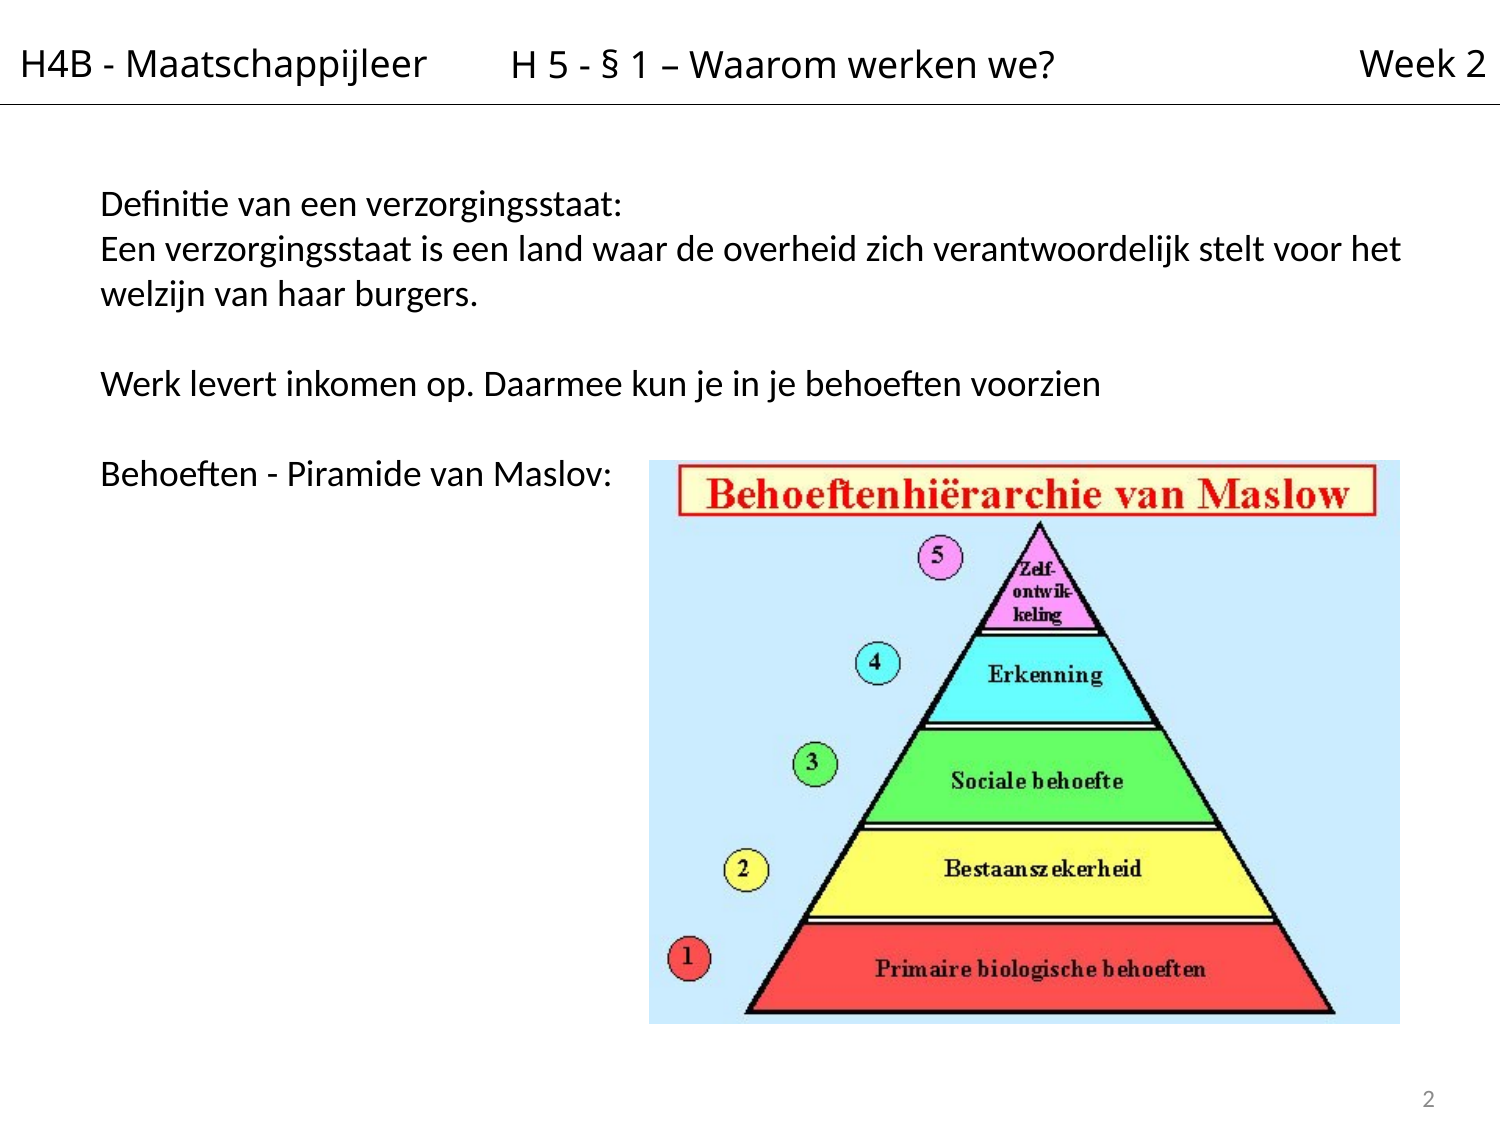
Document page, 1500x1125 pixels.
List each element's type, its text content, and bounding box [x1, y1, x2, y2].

picture [649, 460, 1400, 1024]
text_box Week 2 [1344, 32, 1500, 92]
text_box H4B - Maatschappijleer [4, 32, 443, 92]
text_box H 5 - § 1 – Waarom werken we? [495, 33, 1071, 93]
text_box Definitie van een verzorgingsstaat: Een verzorgingsstaat is een land waar de overheid zich verantwoordelijk stelt voor het welzijn van haar burgers. Werk levert inkomen op. Daarmee kun je in je behoeften voorzien Behoeften - Piramide van Maslov: [85, 149, 1418, 502]
text_box 2 [1100, 1067, 1450, 1125]
